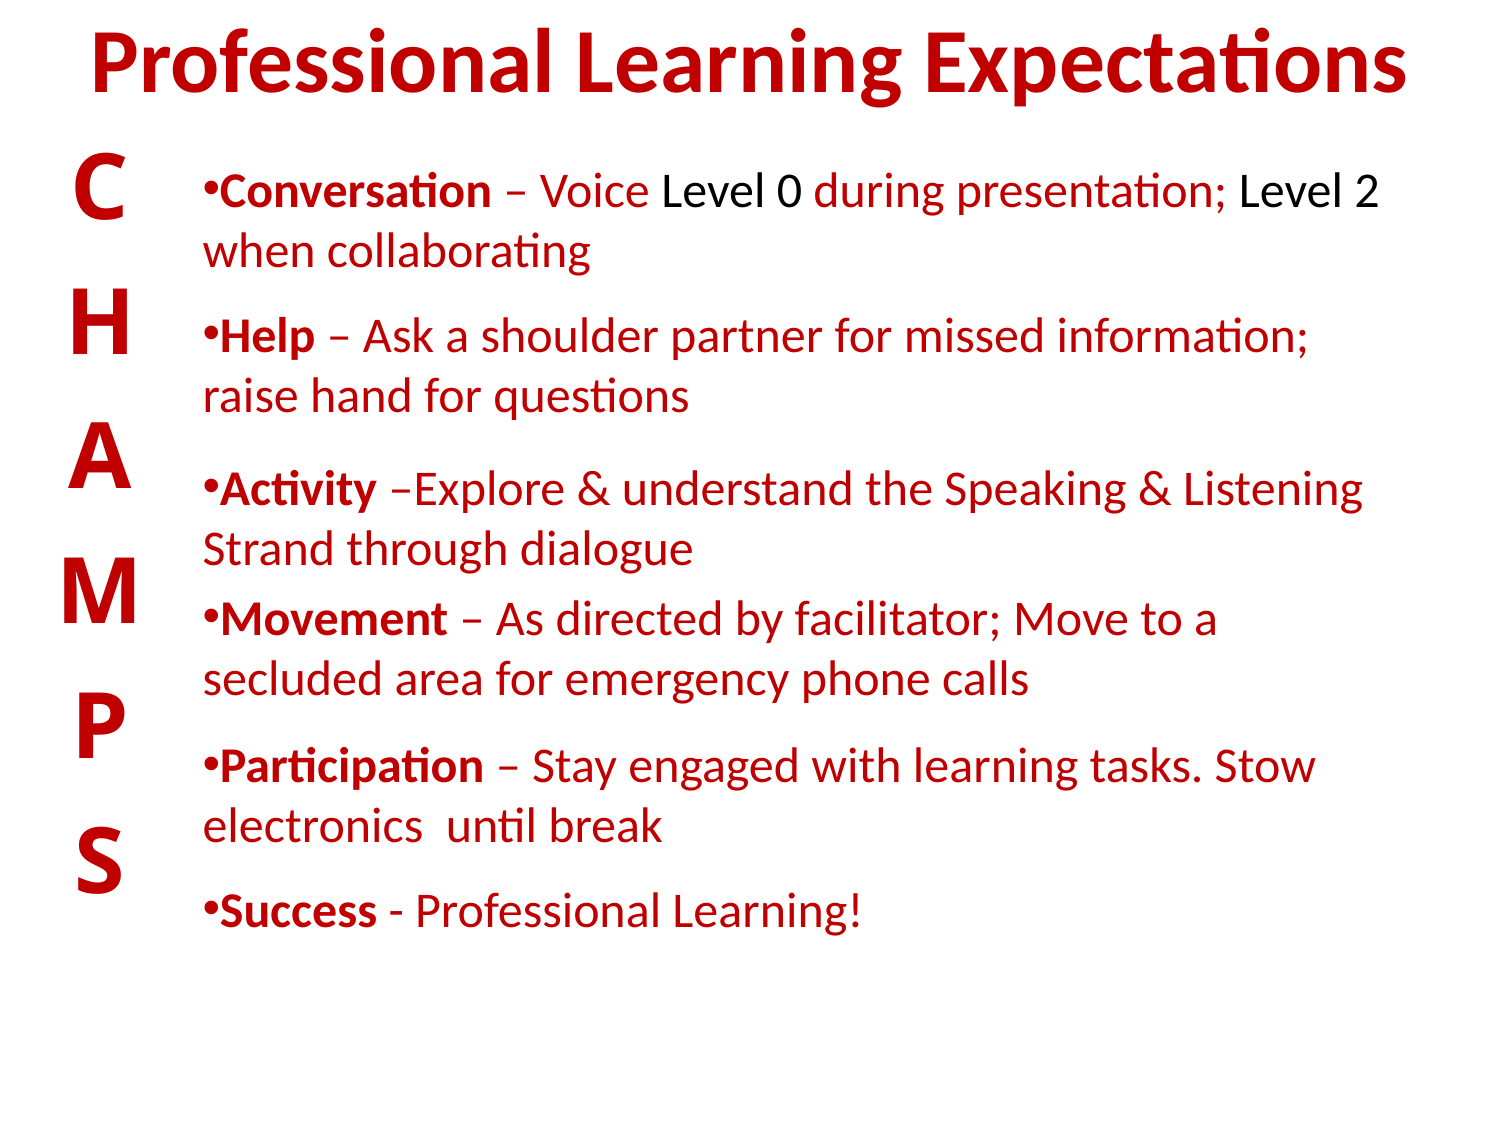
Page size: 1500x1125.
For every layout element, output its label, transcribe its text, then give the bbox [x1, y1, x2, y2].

text_box Conversation – Voice Level 0 during presentation; Level 2 when collaborating Help – Ask a shoulder partner for missed information; raise hand for questions Activity –Explore & understand the Speaking & Listening Strand through dialogue Movement – As directed by facilitator; Move to a secluded area for emergency phone calls Participation – Stay engaged with learning tasks. Stow electronics until break Success - Professional Learning! [187, 149, 1400, 988]
title Professional Learning Expectations [75, 0, 1425, 150]
text_box C H A M P S [0, 137, 200, 975]
